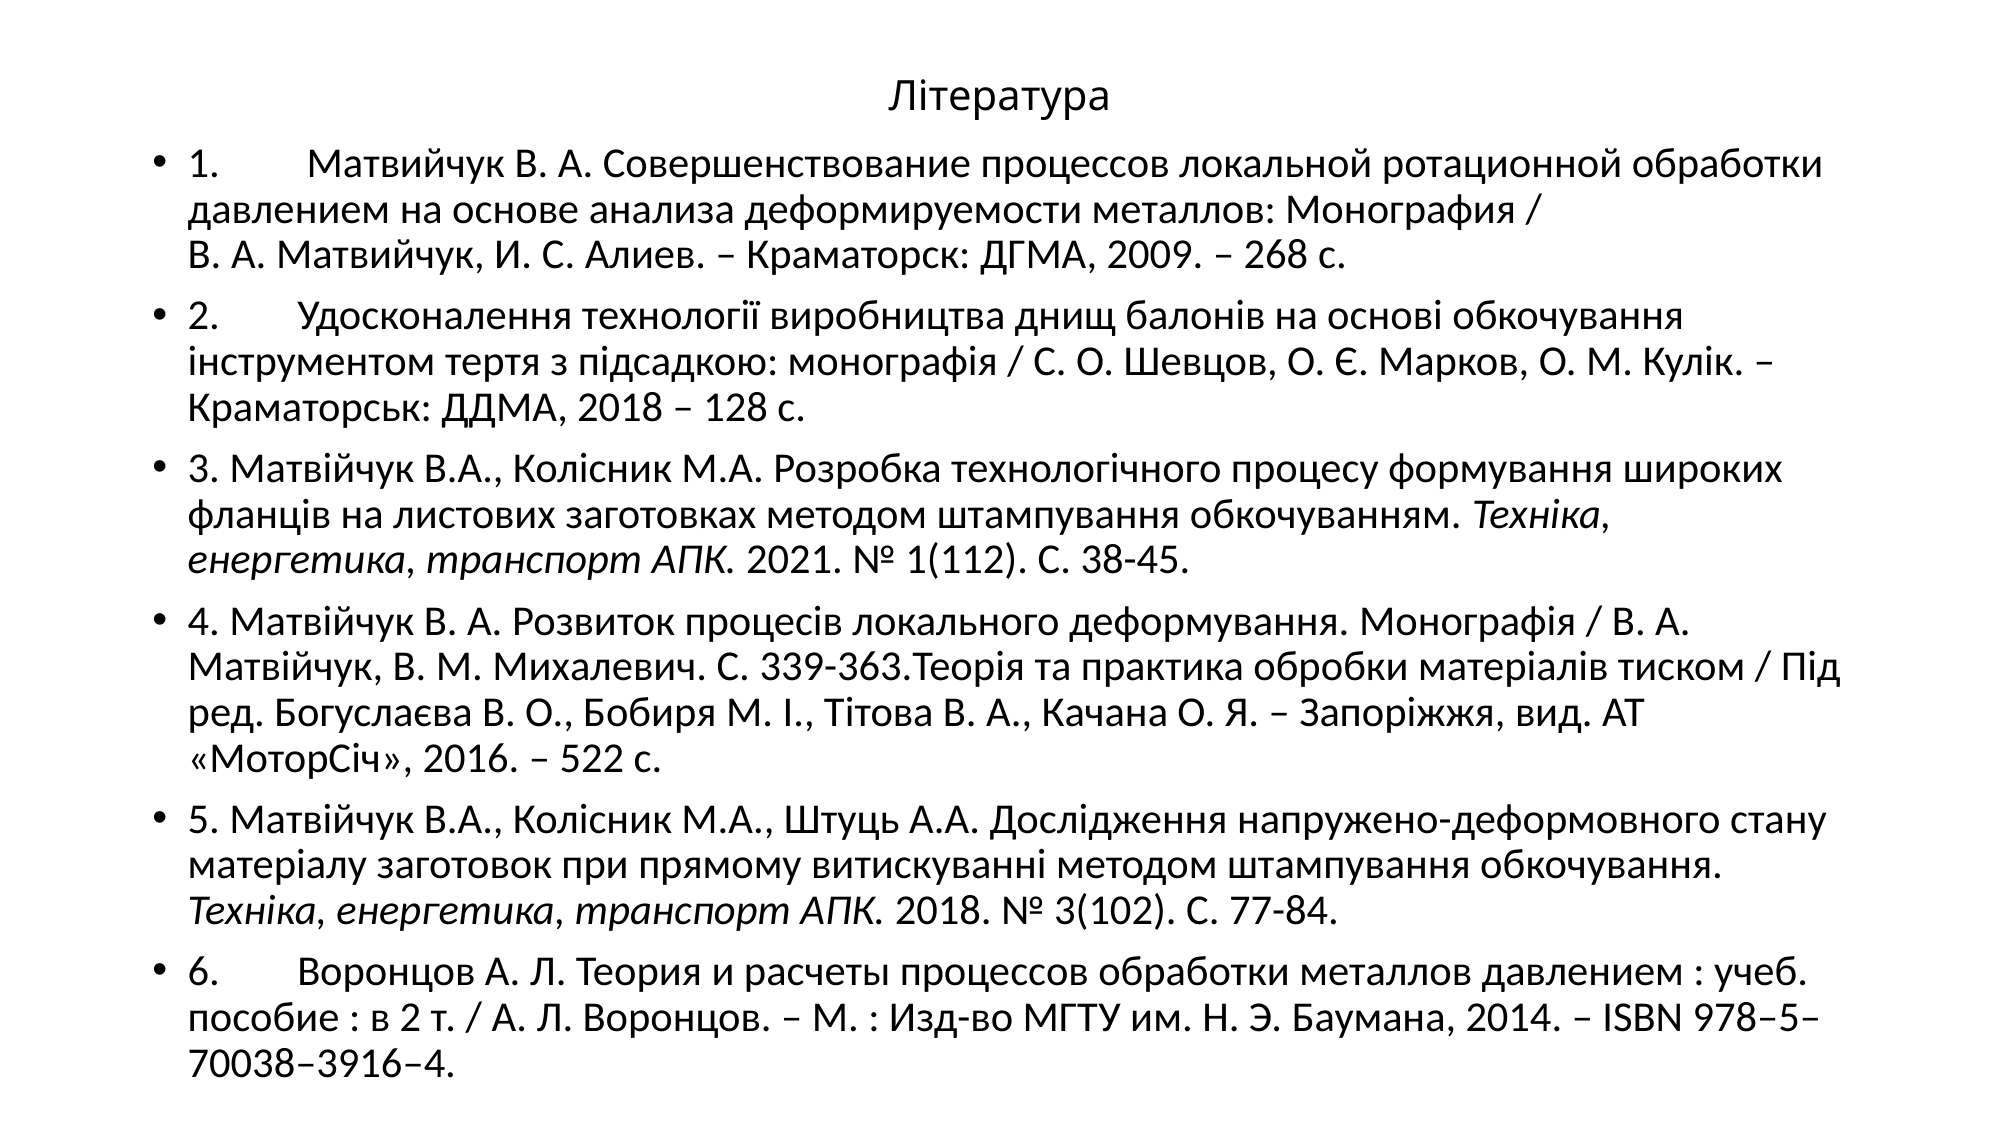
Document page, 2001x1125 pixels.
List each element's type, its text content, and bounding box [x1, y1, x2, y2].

title Література [137, 59, 1863, 133]
list 1. Матвийчук В. А. Совершенствование процессов локальной ротационной обработки давлением на основе анализа деформируемости металлов: Монография / В. А. Матвийчук, И. С. Алиев. – Краматорск: ДГМА, 2009. – 268 с. 2. Удосконалення технології виробництва днищ балонів на основі обкочування інструментом тертя з підсадкою: монографія / С. О. Шевцов, О. Є. Марков, О. М. Кулік. – Краматорськ: ДДМА, 2018 – 128 с. 3. Матвійчук В.А., Колісник М.А. Розробка технологічного процесу формування широких фланців на листових заготовках методом штампування обкочуванням. Техніка, енергетика, транспорт АПК. 2021. № 1(112). С. 38-45. 4. Матвійчук В. А. Розвиток процесів локального деформування. Монографія / В. А. Матвійчук, В. М. Михалевич. С. 339-363.Теорія та практика обробки матеріалів тиском / Під ред. Богуслаєва В. О., Бобиря М. І., Тітова В. А., Качана О. Я. – Запоріжжя, вид. АТ «МоторСіч», 2016. – 522 с. 5. Матвійчук В.А., Колісник М.А., Штуць А.А. Дослідження напружено-деформовного стану матеріалу заготовок при прямому витискуванні методом штампування обкочування. Техніка, енергетика, транспорт АПК. 2018. № 3(102). С. 77-84. 6. Воронцов А. Л. Теория и расчеты процессов обработки металлов давлением : учеб. пособие : в 2 т. / А. Л. Воронцов. – М. : Изд-во МГТУ им. Н. Э. Баумана, 2014. – ISBN 978–5–70038–3916–4. [137, 133, 1863, 1103]
